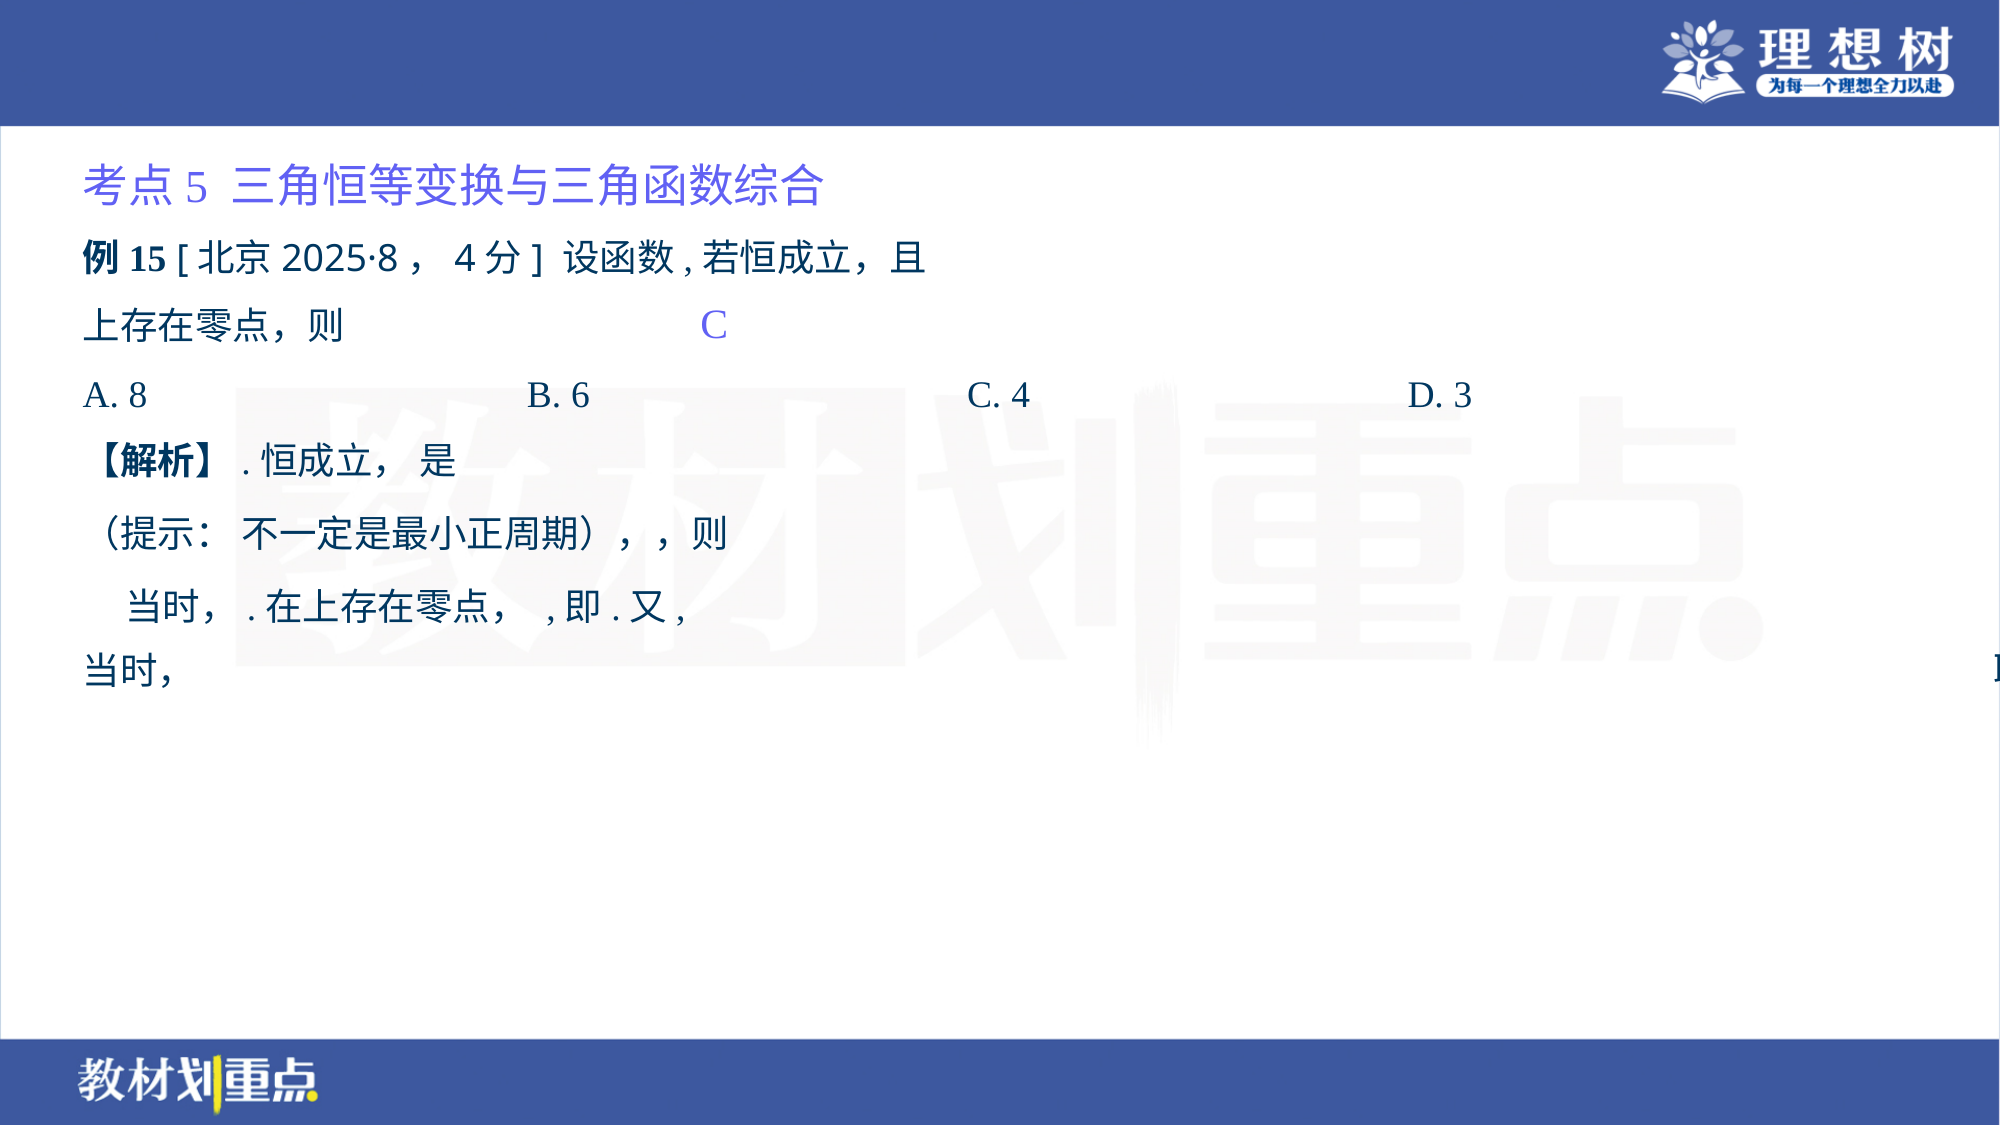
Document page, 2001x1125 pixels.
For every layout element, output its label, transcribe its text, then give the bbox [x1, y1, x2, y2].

picture [0, 0, 2000, 1125]
text_box C [685, 294, 744, 345]
text_box A. 8 B. 6 C. 4 D. 3 [82, 348, 1817, 408]
text_box 考点5 三角恒等变换与三角函数综合 [82, 129, 1817, 270]
